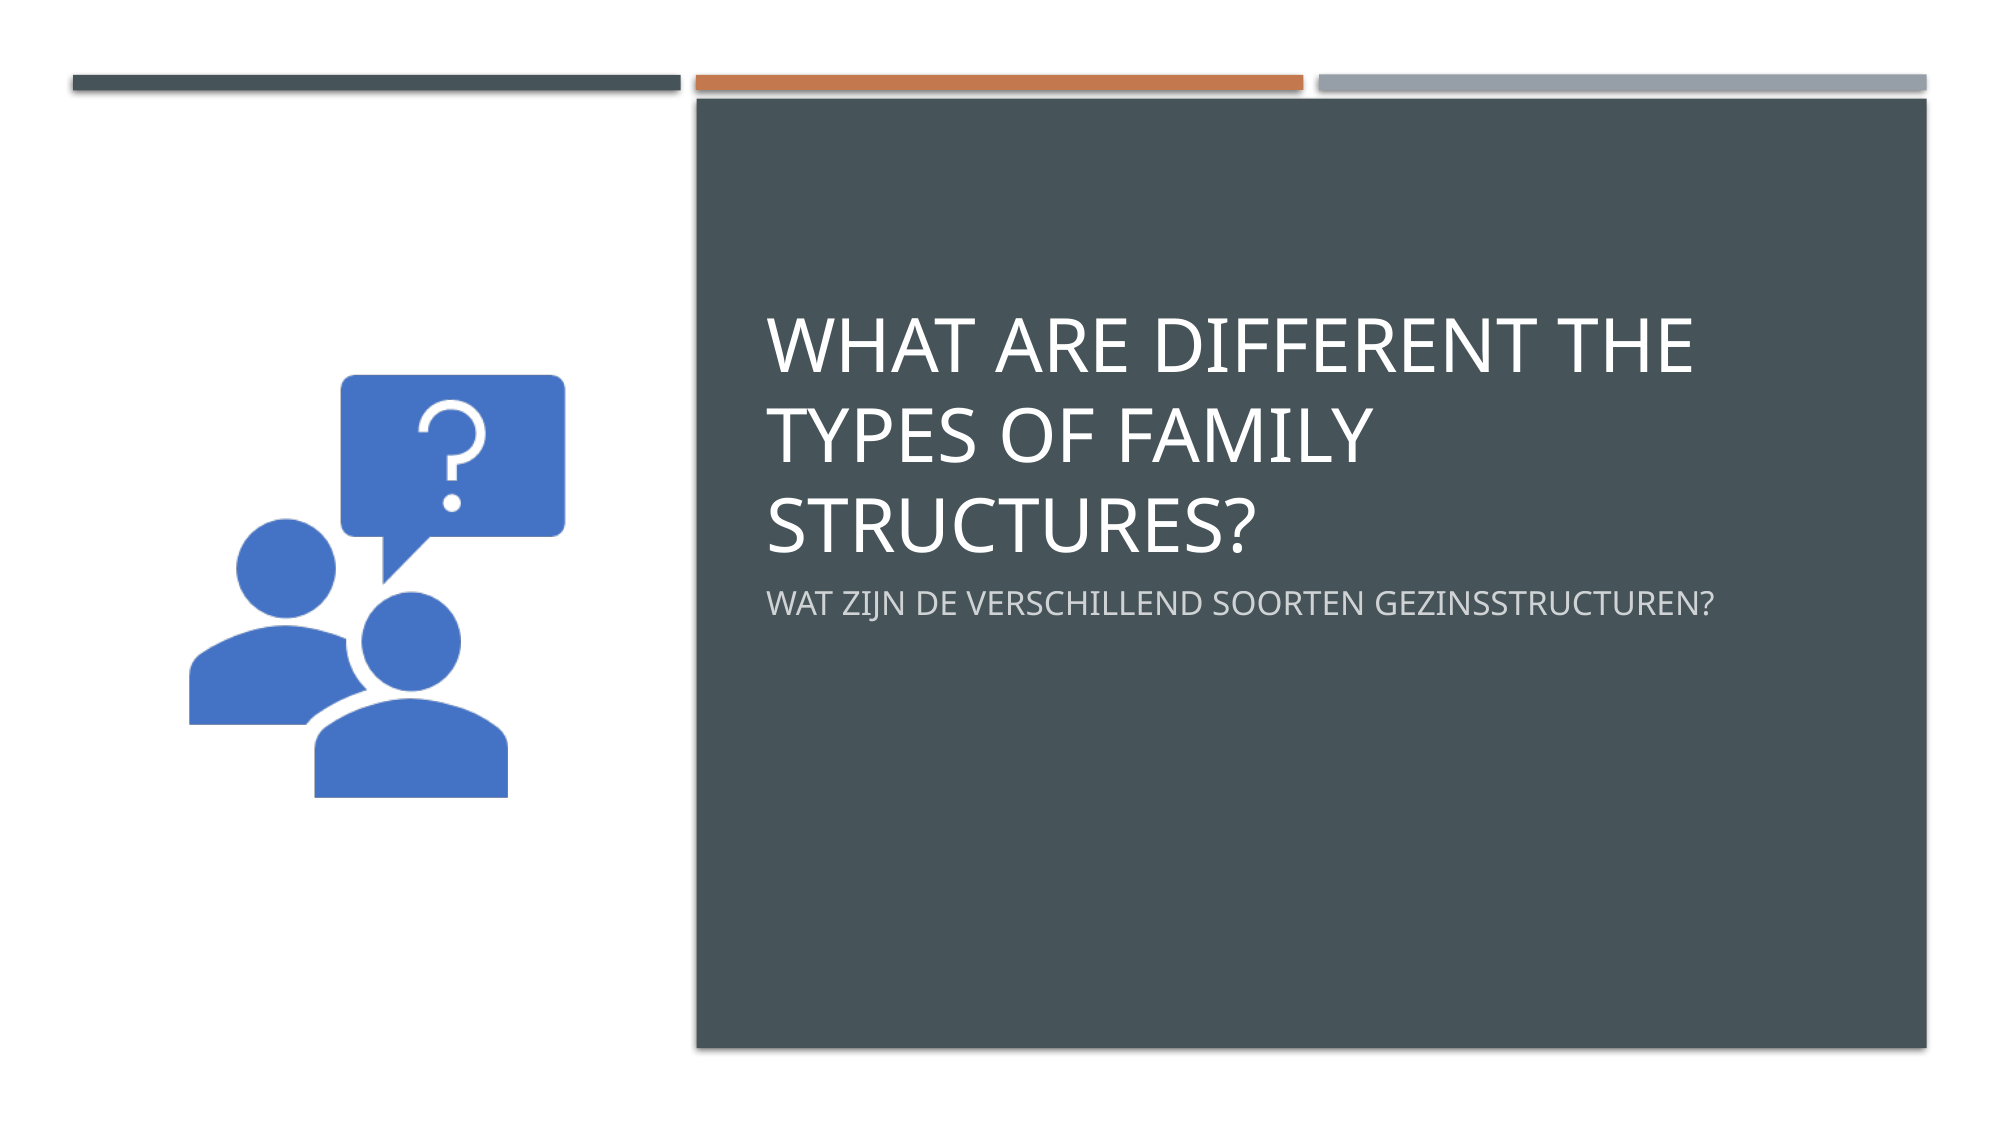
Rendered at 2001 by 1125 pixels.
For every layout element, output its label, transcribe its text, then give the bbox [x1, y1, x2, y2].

text_box [1318, 73, 1928, 92]
list Wat zijn de verschillend soorten gezinsstructuren? [751, 574, 1867, 860]
text_box [72, 74, 682, 92]
text_box [695, 74, 1304, 91]
picture [126, 335, 629, 838]
text_box [0, 0, 2000, 1125]
text_box [696, 98, 1928, 1049]
title What are different the types of family structures? [751, 232, 1867, 574]
